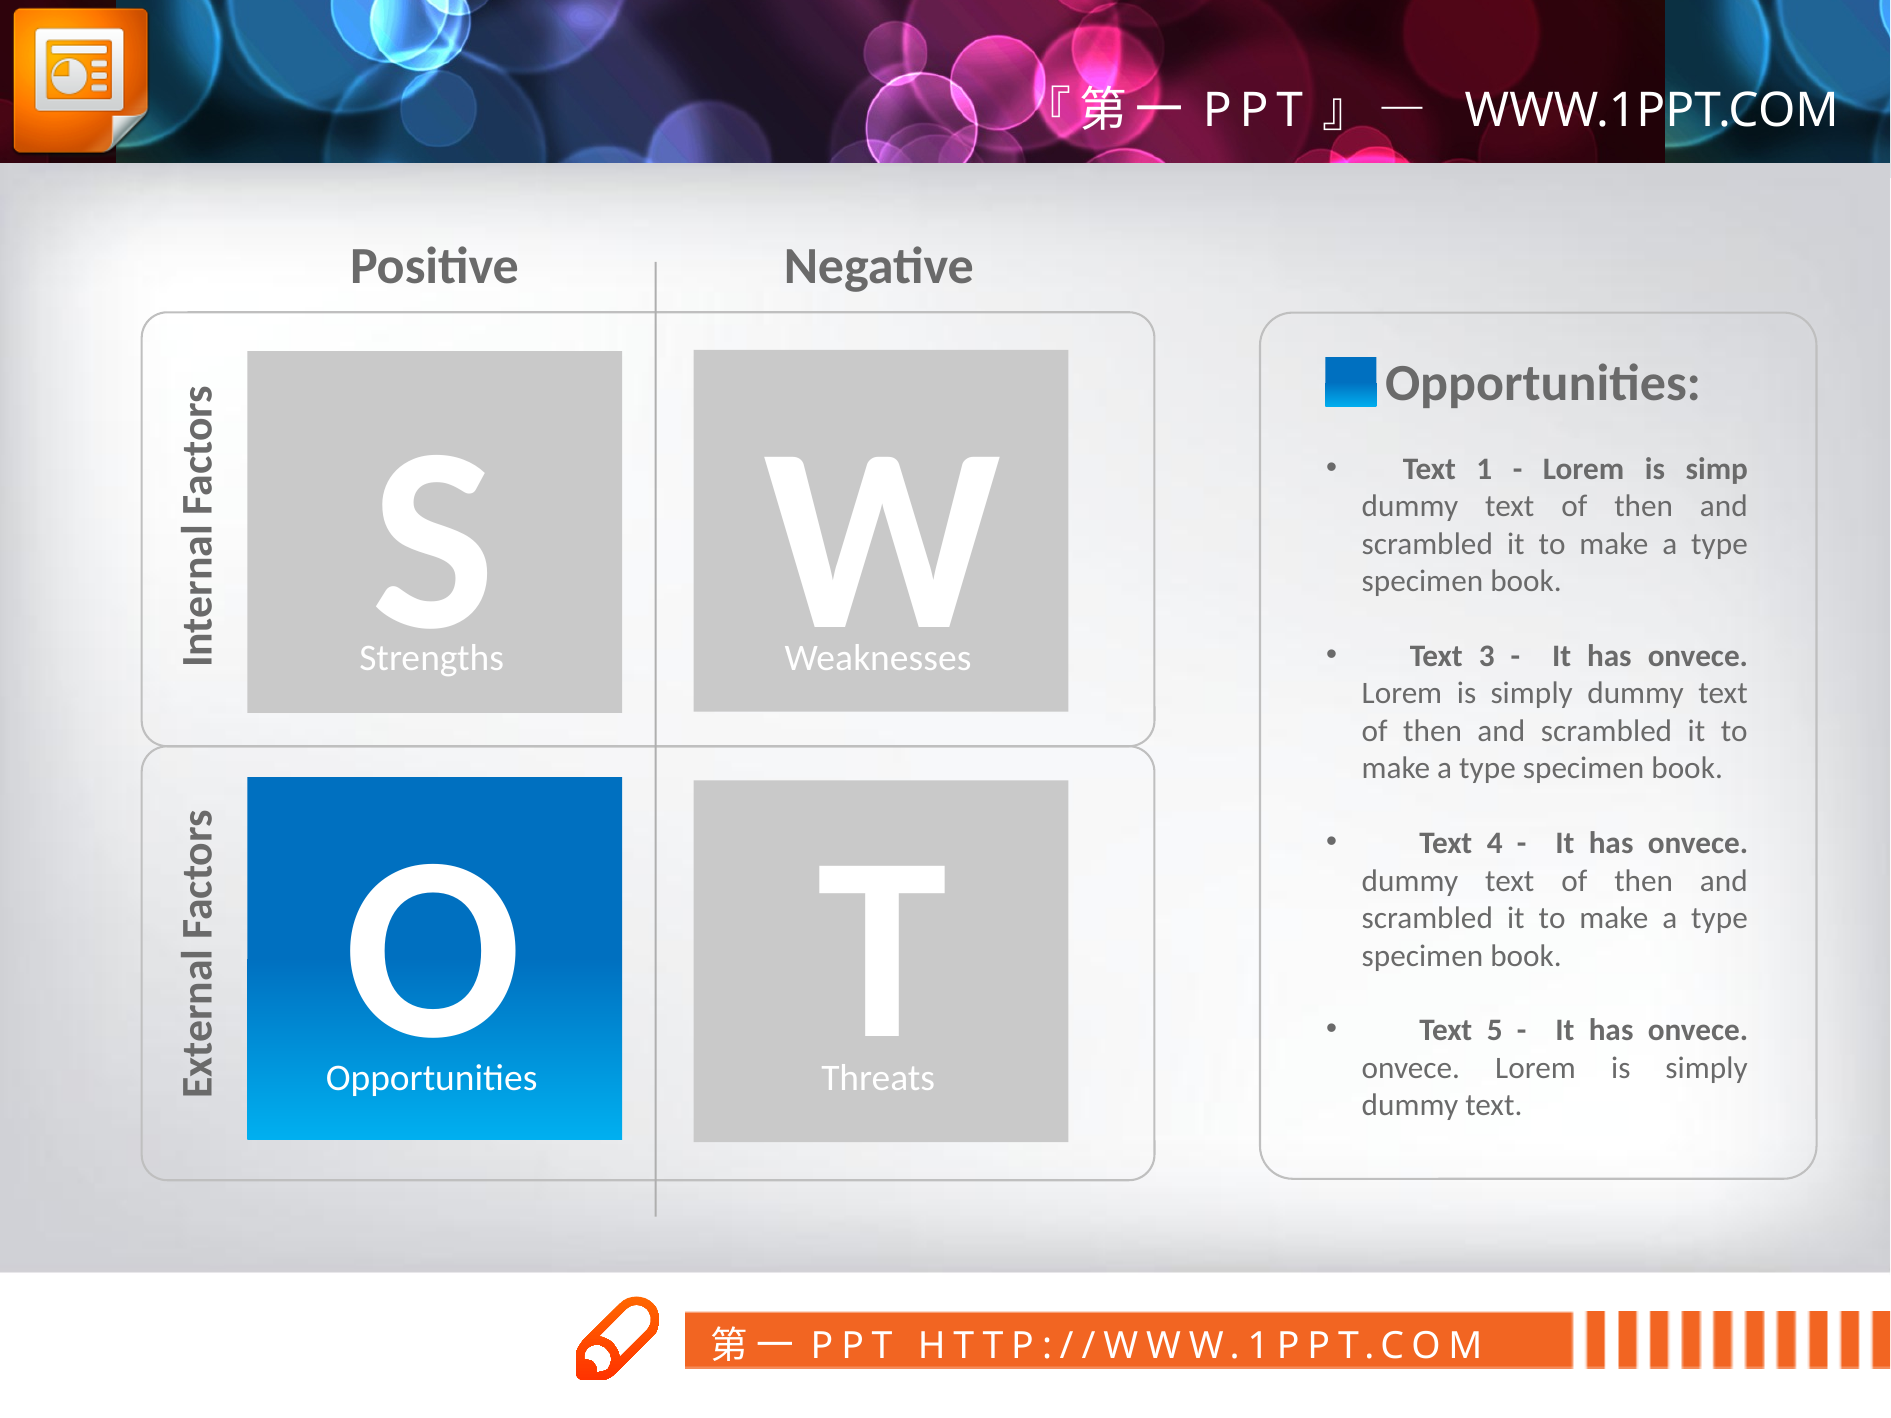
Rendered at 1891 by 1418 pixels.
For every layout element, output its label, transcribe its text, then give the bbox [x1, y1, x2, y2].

text_box [141, 746, 654, 1181]
text_box [1260, 312, 1817, 1179]
text_box Strengths [249, 617, 615, 695]
text_box [141, 312, 654, 747]
picture [0, 0, 1891, 1275]
text_box Negative [691, 223, 1067, 301]
text_box Opportunities: Text 1 - Lorem is simp dummy text of then and scrambled it to make a type specimen book. Text 3 - It has onvece. Lorem is simply dummy text of then and scrambled it to make a type specimen book. Text 4 - It has onvece. dummy text of then and scrambled it to make a type specimen book. Text 5 - It has onvece. onvece. Lorem is simply dummy text. [1307, 338, 1768, 1132]
text_box Opportunities [249, 1036, 615, 1114]
text_box Weaknesses [695, 617, 1061, 695]
text_box [1325, 357, 1377, 407]
text_box Positive [246, 223, 622, 301]
picture [685, 1311, 1891, 1369]
text_box [657, 746, 1155, 1181]
text_box Threats [695, 1036, 1061, 1114]
text_box [657, 312, 1155, 747]
